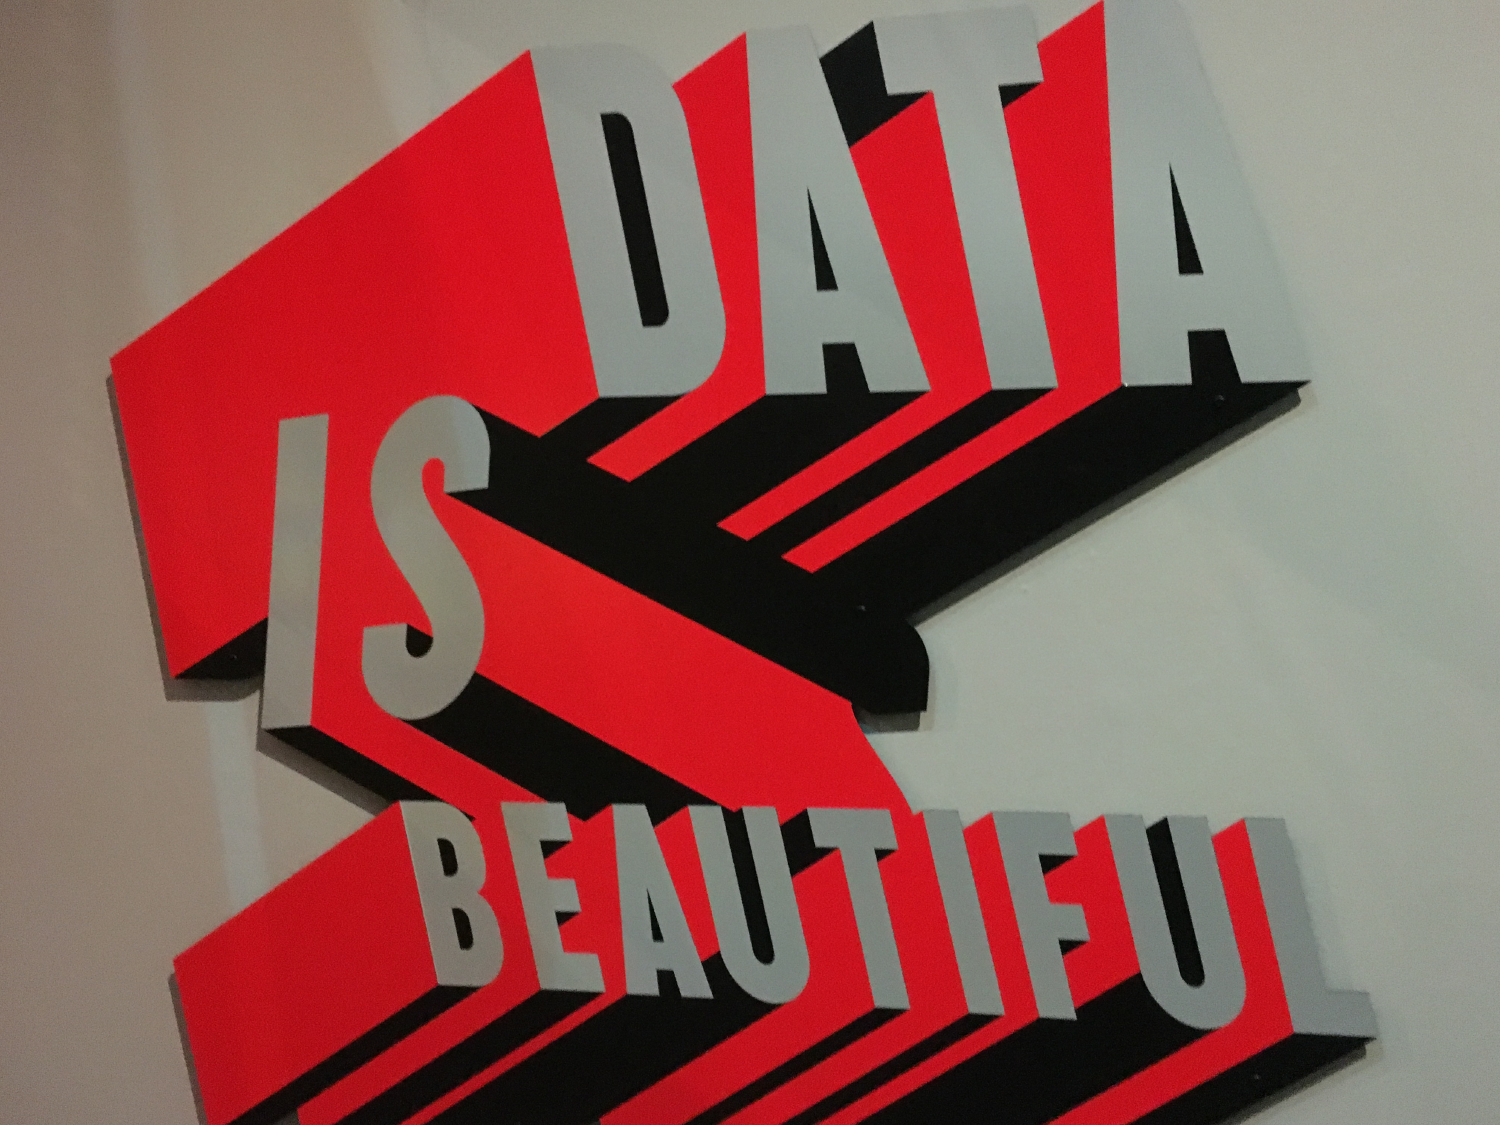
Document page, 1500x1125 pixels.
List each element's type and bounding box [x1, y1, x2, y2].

list [0, 0, 1500, 1125]
